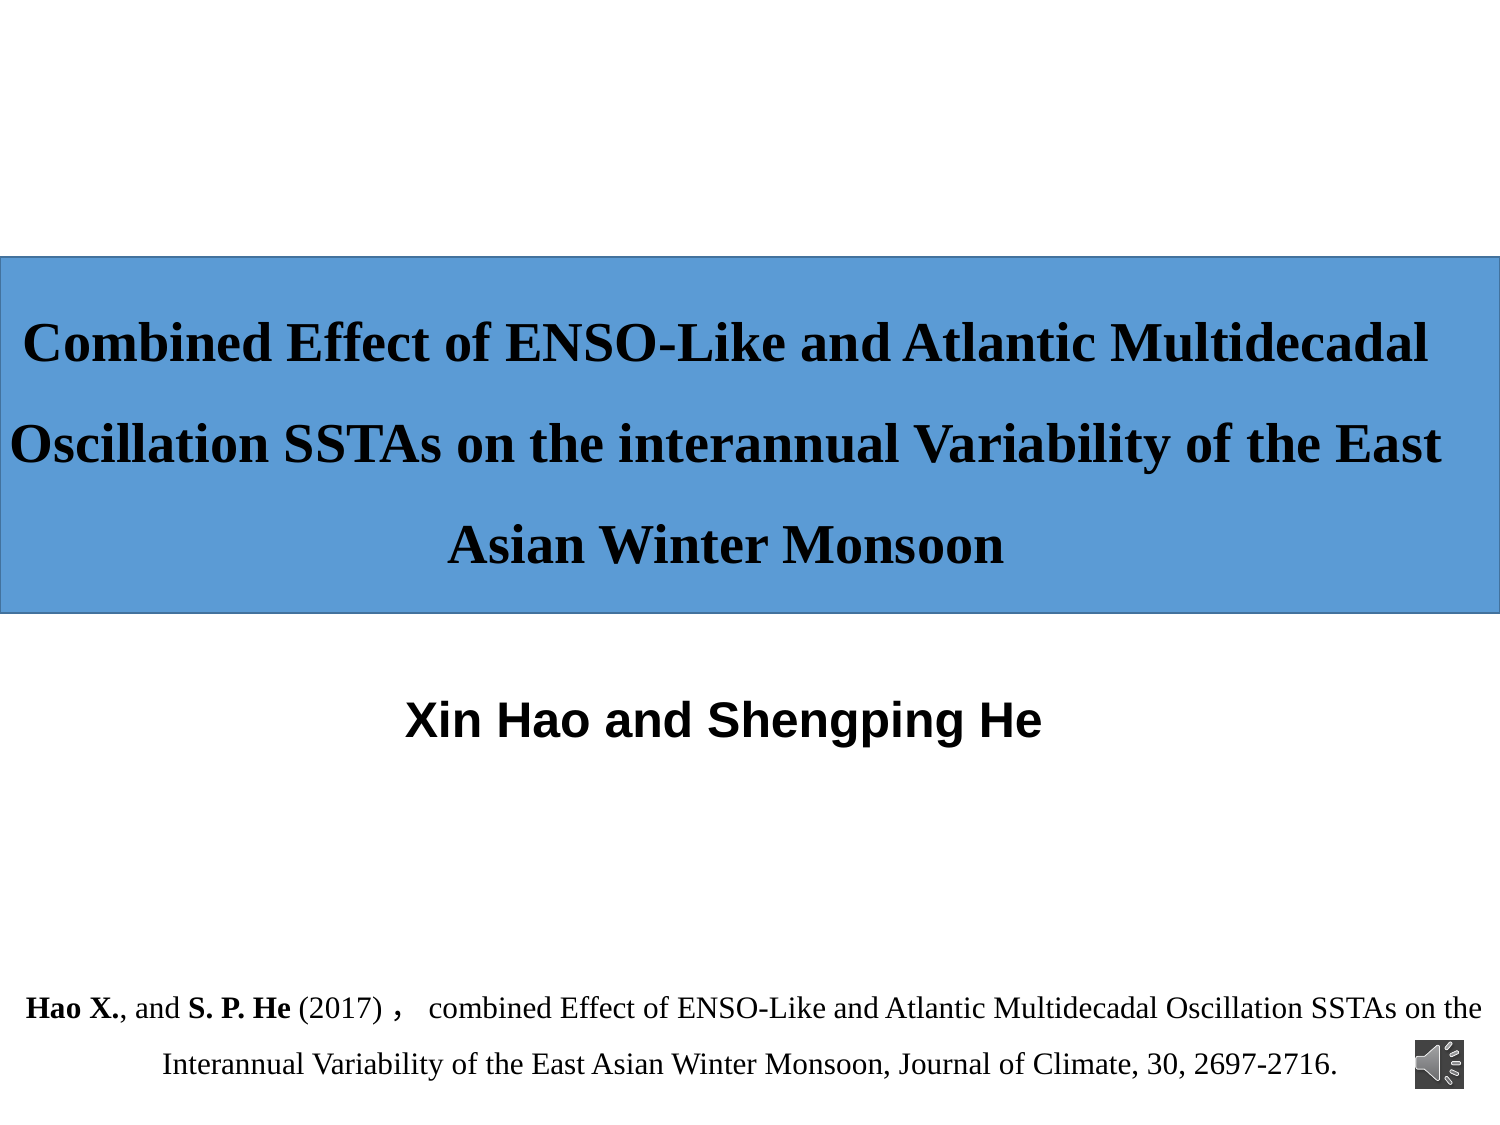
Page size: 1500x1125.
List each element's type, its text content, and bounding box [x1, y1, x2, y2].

text_box [0, 256, 1500, 614]
text_box Xin Hao and Shengping He [390, 680, 1375, 756]
subtitle Hao X., and S. P. He (2017)，combined Effect of ENSO-Like and Atlantic Multidecadal Oscillation SSTAs on the Interannual Variability of the East Asian Winter Monsoon, Journal of Climate, 30, 2697-2716. [9, 961, 1500, 1125]
picture [1414, 1039, 1465, 1090]
title Combined Effect of ENSO-Like and Atlantic Multidecadal Oscillation SSTAs on the interannual Variability of the East Asian Winter Monsoon [0, 288, 1473, 583]
